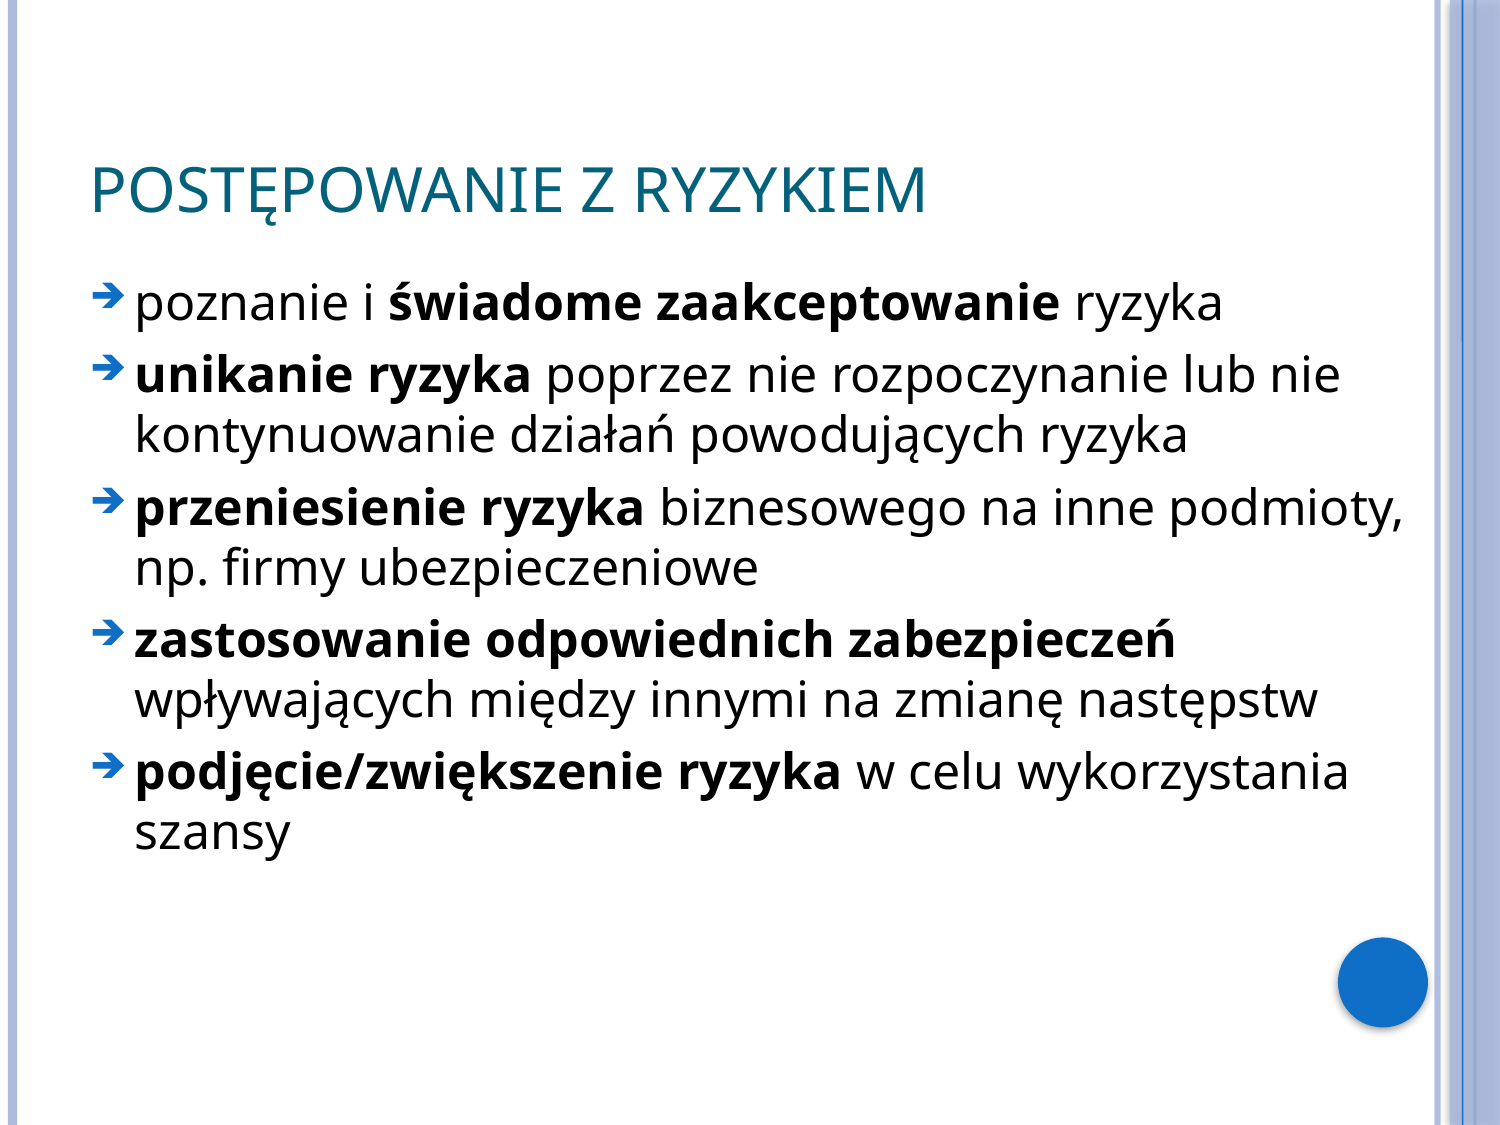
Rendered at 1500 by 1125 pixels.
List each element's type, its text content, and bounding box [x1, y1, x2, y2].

title Postępowanie z ryzykiem [75, 45, 1300, 233]
list poznanie i świadome zaakceptowanie ryzyka unikanie ryzyka poprzez nie rozpoczynanie lub nie kontynuowanie działań powodujących ryzyka przeniesienie ryzyka biznesowego na inne podmioty, np. firmy ubezpieczeniowe zastosowanie odpowiednich zabezpieczeń wpływających między innymi na zmianę następstw podjęcie/zwiększenie ryzyka w celu wykorzystania szansy [75, 262, 1424, 1062]
